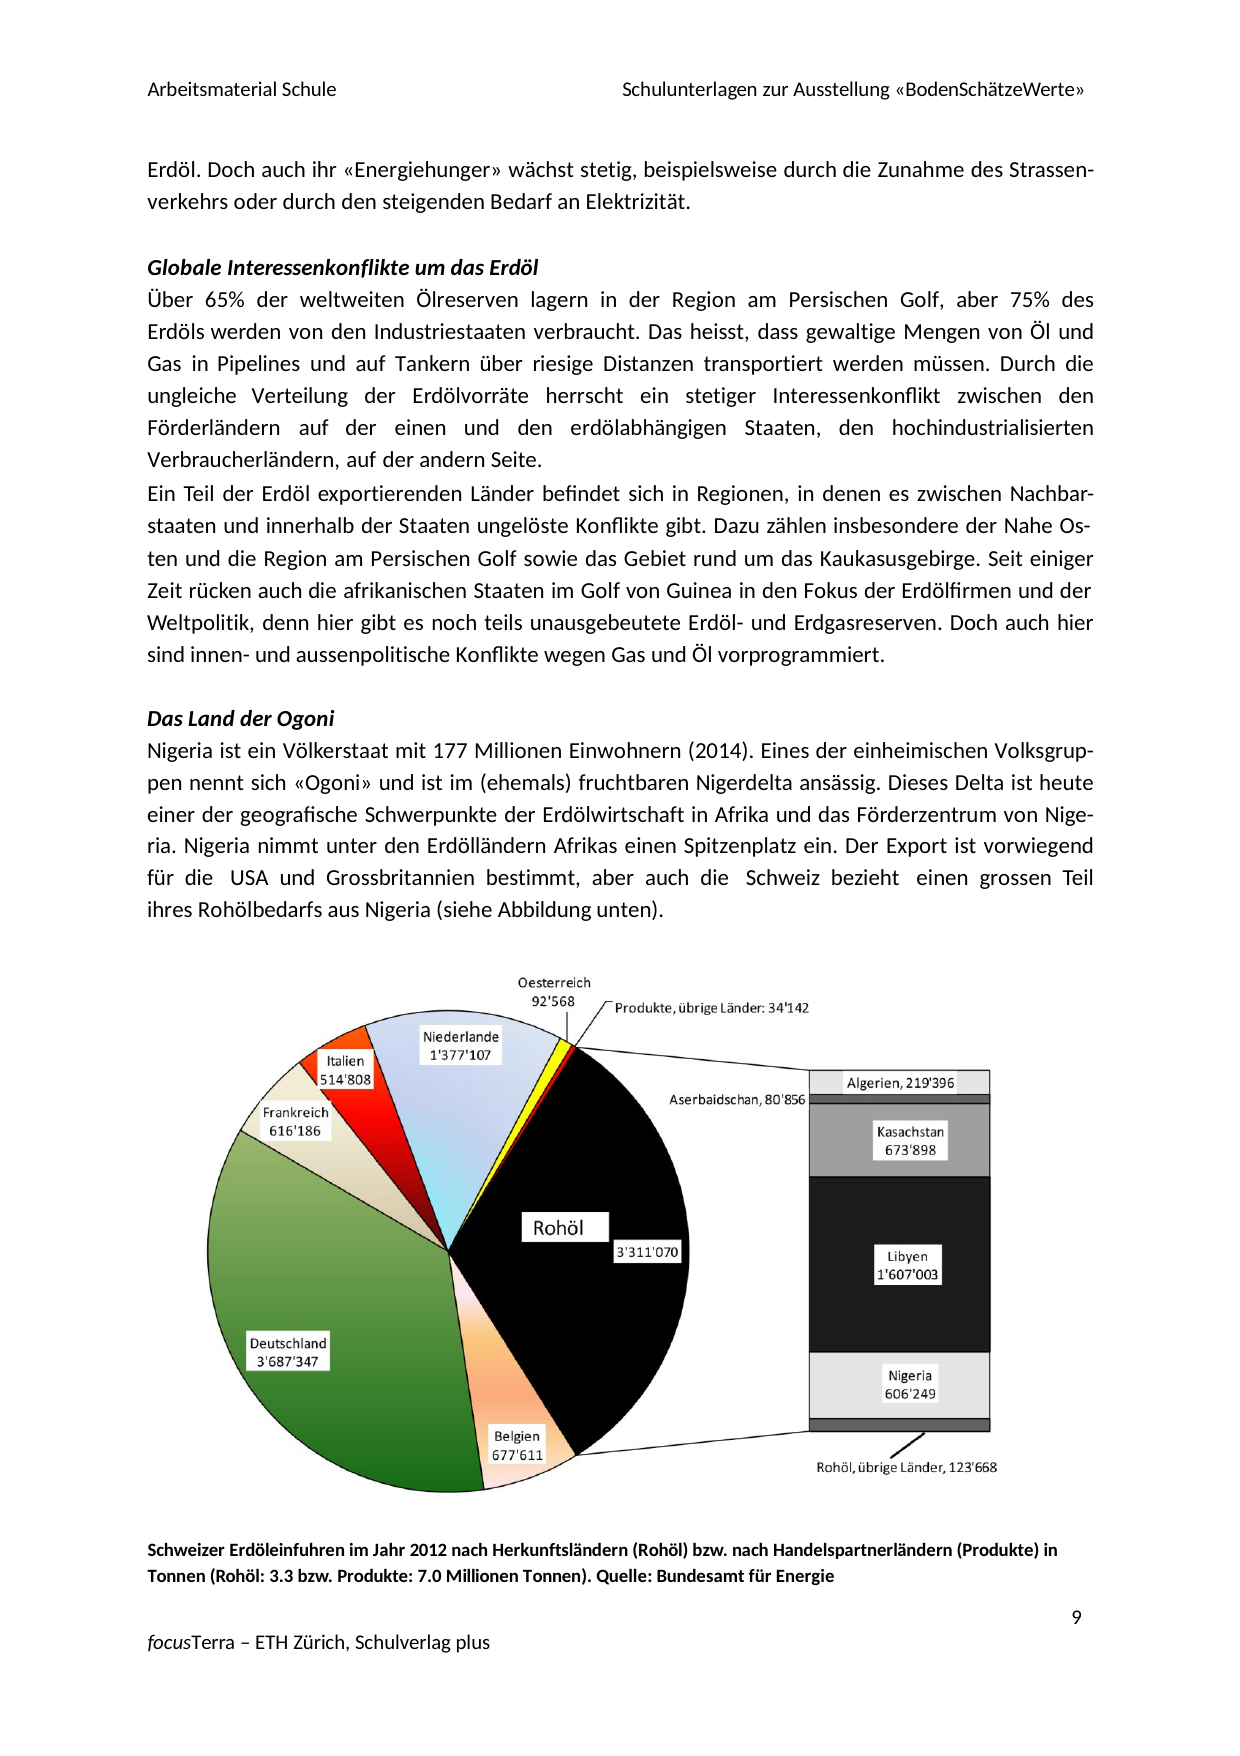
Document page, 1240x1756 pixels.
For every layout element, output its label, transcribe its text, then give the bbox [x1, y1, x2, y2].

text_box Arbeitsmaterial Schule [145, 75, 341, 101]
text_box [147, 952, 1041, 1512]
slide_number 9 [1067, 1603, 1097, 1756]
text_box Schulunterlagen zur Ausstellung «BodenSchätzeWerte» [620, 75, 1095, 101]
footer focusTerra – ETH Zürich, Schulverlag plus [145, 1628, 496, 1756]
text_box Schweizer Erdöleinfuhren im Jahr 2012 nach Herkunftsländern (Rohöl) bzw. nach Handelspartnerländern (Produkte) in Tonnen (Rohöl: 3.3 bzw. Produkte: 7.0 Millionen Tonnen). Quelle: Bundesamt für Energie [145, 1534, 1071, 1587]
text_box Erdöl. Doch auch ihr «Energiehunger» wächst stetig, beispielsweise durch die Zunahme des Strassen- verkehrs oder durch den steigenden Bedarf an Elektrizität. Globale Interessenkonflikte um das Erdöl Über 65% der weltweiten Ölreserven lagern in der Region am Persischen Golf, aber 75% des Erdöls werden von den Industriestaaten verbraucht. Das heisst, dass gewaltige Mengen von Öl und Gas in Pipelines und auf Tankern über riesige Distanzen transportiert werden müssen. Durch die ungleiche Verteilung der Erdölvorräte herrscht ein stetiger Interessenkonflikt zwischen den Förderländern auf der einen und den erdölabhängigen Staaten, den hochindustrialisierten Verbraucherländern, auf der andern Seite. Ein Teil der Erdöl exportierenden Länder befindet sich in Regionen, in denen es zwischen Nachbar- staaten und innerhalb der Staaten ungelöste Konflikte gibt. Dazu zählen insbesondere der Nahe Os- ten und die Region am Persischen Golf sowie das Gebiet rund um das Kaukasusgebirge. Seit einiger Zeit rücken auch die afrikanischen Staaten im Golf von Guinea in den Fokus der Erdölfirmen und der Weltpolitik, denn hier gibt es noch teils unausgebeutete Erdöl- und Erdgasreserven. Doch auch hier sind innen- und aussenpolitische Konflikte wegen Gas und Öl vorprogrammiert. Das Land der Ogoni Nigeria ist ein Völkerstaat mit 177 Millionen Einwohnern (2014). Eines der einheimischen Volksgrup- pen nennt sich «Ogoni» und ist im (ehemals) fruchtbaren Nigerdelta ansässig. Dieses Delta ist heute einer der geografische Schwerpunkte der Erdölwirtschaft in Afrika und das Förderzentrum von Nige- ria. Nigeria nimmt unter den Erdölländern Afrikas einen Spitzenplatz ein. Der Export ist vorwiegend für die USA und Grossbritannien bestimmt, aber auch die Schweiz bezieht einen grossen Teil ihres Rohölbedarfs aus Nigeria (siehe Abbildung unten). [145, 149, 1096, 923]
